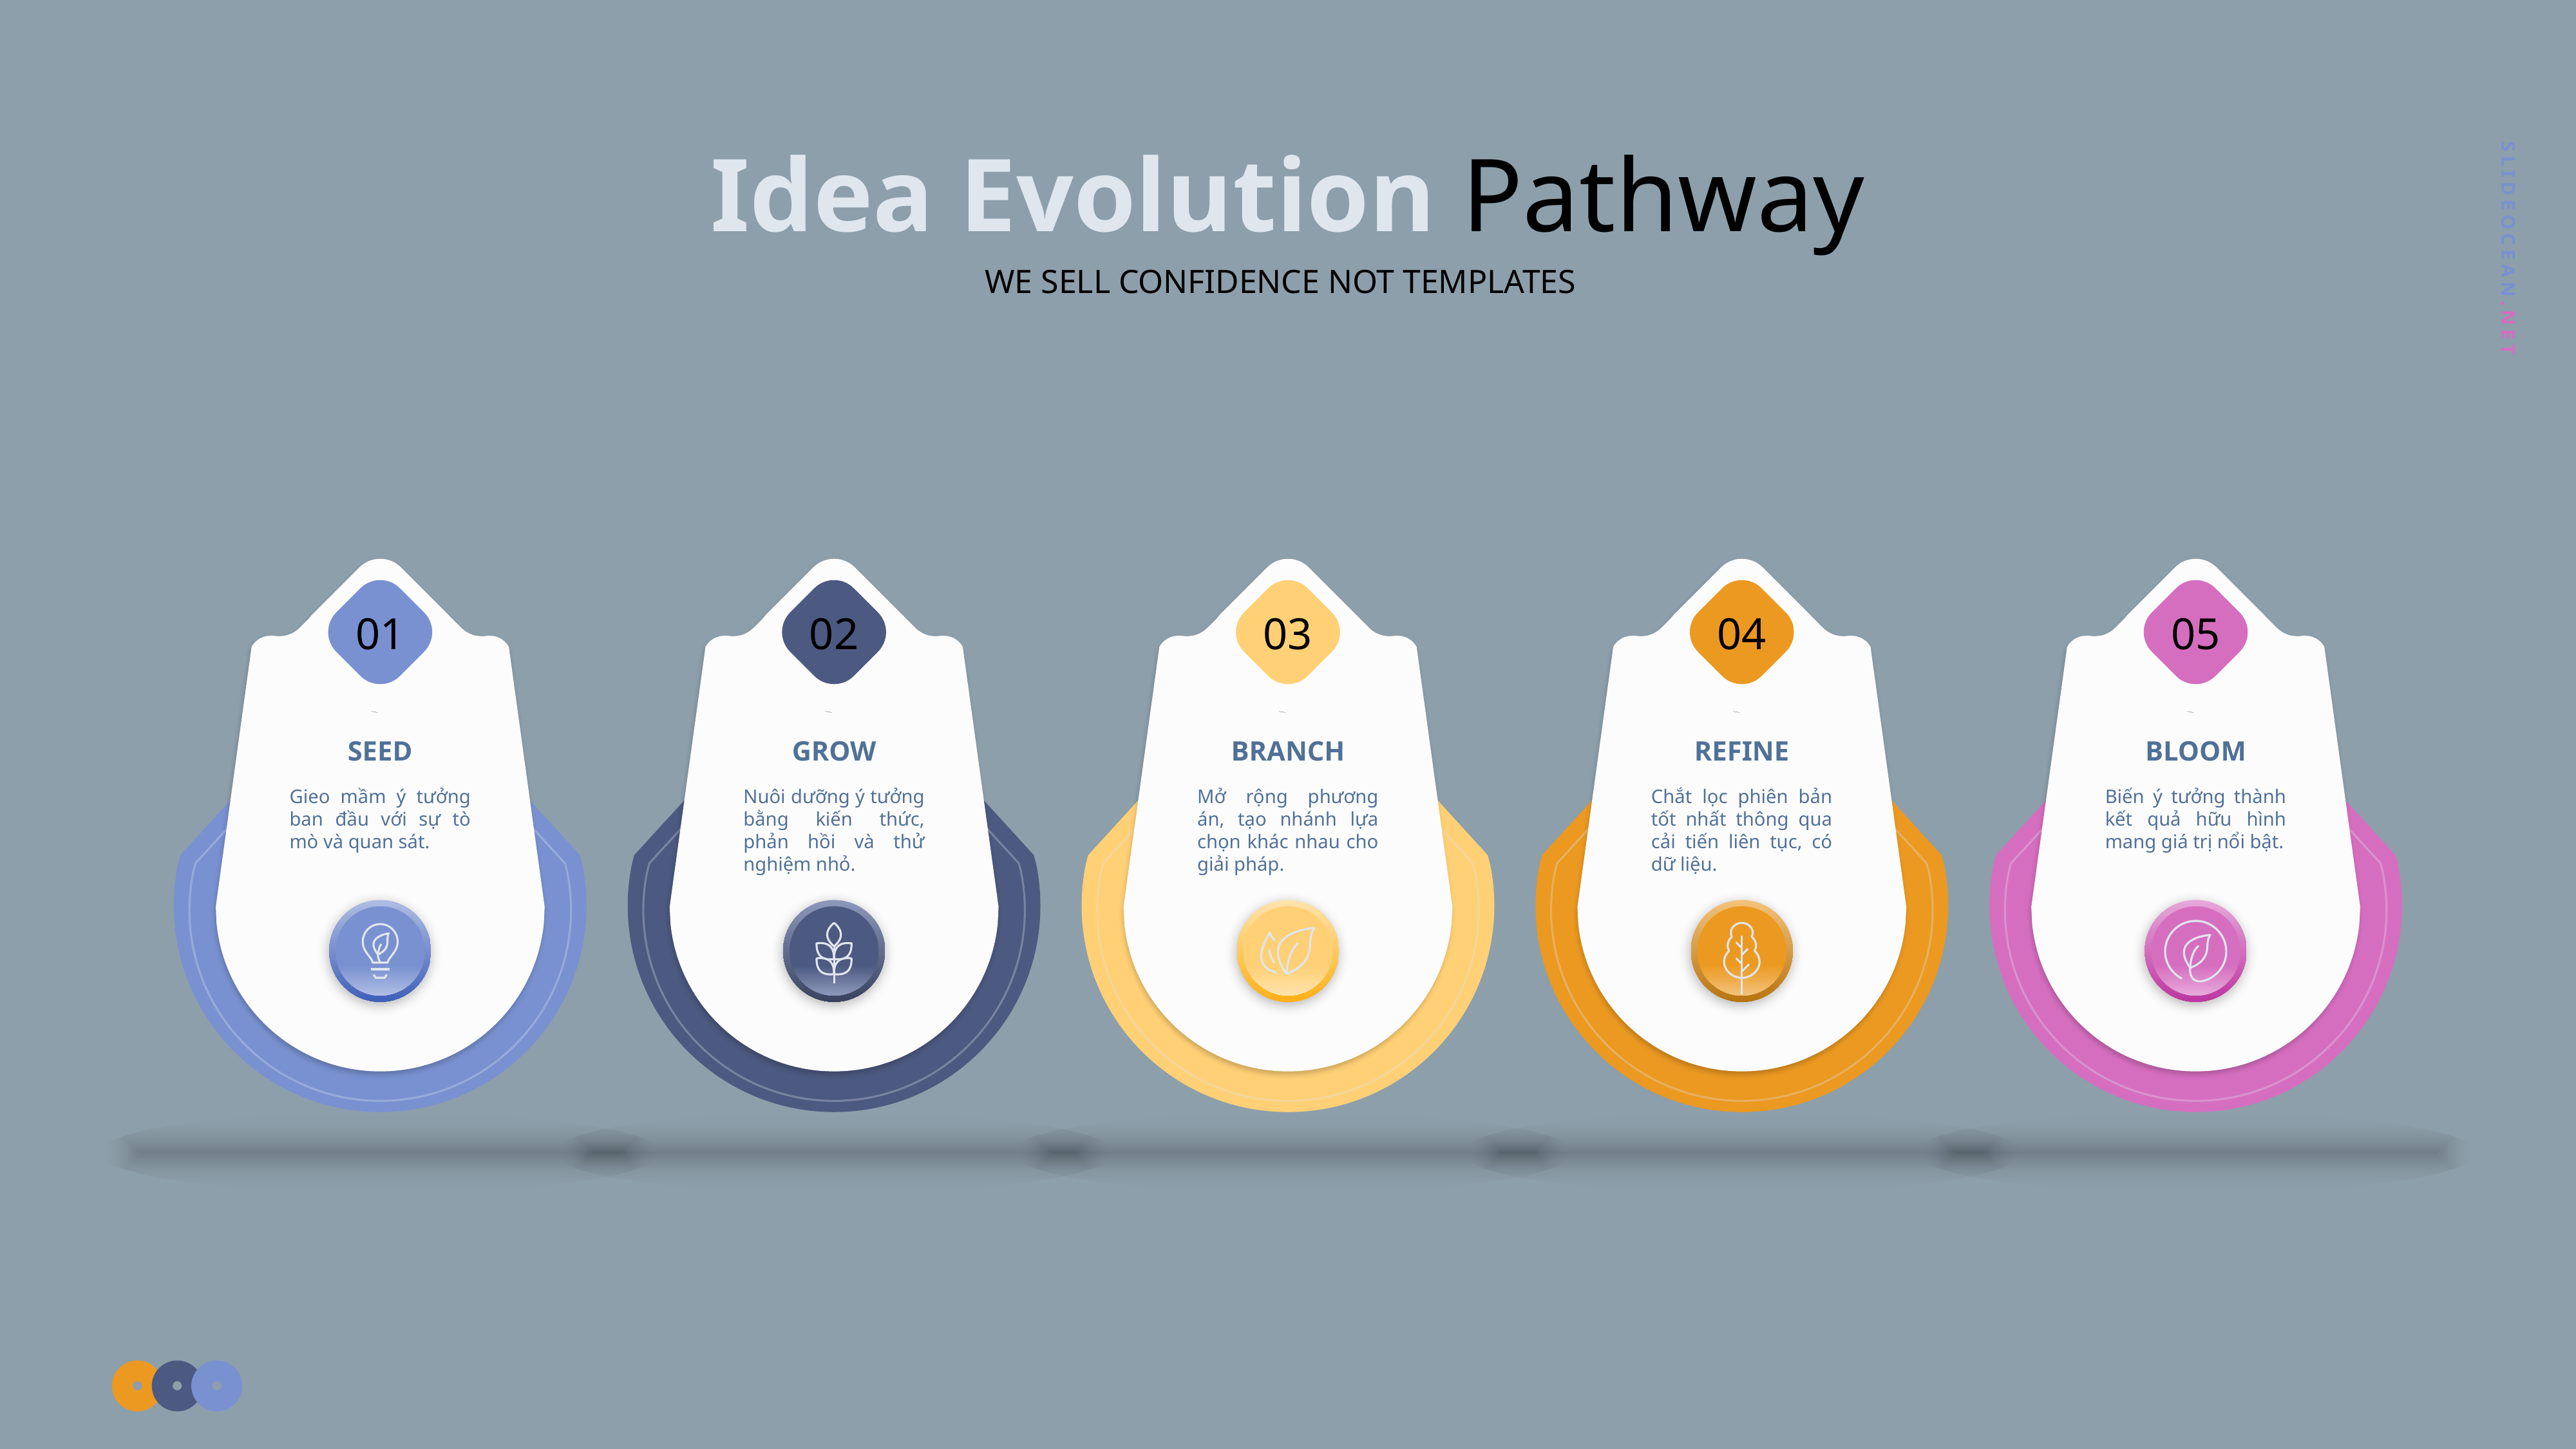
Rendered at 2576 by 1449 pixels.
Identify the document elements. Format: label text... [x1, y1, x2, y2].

text_box [1010, 1111, 1517, 1194]
text_box [1576, 558, 1908, 1073]
text_box 05 [2143, 579, 2249, 685]
text_box [1122, 558, 1454, 1073]
text_box 04 [1689, 579, 1795, 685]
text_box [2144, 899, 2248, 1003]
text_box [1988, 802, 2403, 1111]
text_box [255, 728, 506, 858]
text_box [188, 830, 573, 1102]
text_box [627, 802, 1042, 1111]
text_box [668, 558, 1000, 1073]
text_box Idea Evolution Pathway [701, 126, 1875, 257]
text_box WE SELL CONFIDENCE NOT TEMPLATES [975, 256, 1586, 305]
text_box [1459, 1111, 1968, 1194]
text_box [1690, 899, 1794, 1003]
text_box 02 [781, 579, 887, 685]
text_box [1162, 728, 1413, 882]
text_box [1096, 831, 1480, 1102]
text_box [214, 558, 546, 1073]
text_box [2070, 728, 2321, 858]
text_box [1913, 1111, 2478, 1194]
text_box [1534, 802, 1949, 1111]
text_box [2003, 831, 2388, 1102]
text_box [551, 1111, 1062, 1194]
text_box [1081, 802, 1495, 1111]
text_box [1616, 728, 1867, 882]
text_box 03 [1235, 579, 1341, 685]
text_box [1236, 899, 1340, 1003]
text_box [642, 831, 1026, 1102]
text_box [782, 899, 886, 1003]
text_box [98, 1111, 607, 1194]
text_box [1549, 831, 1934, 1102]
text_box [328, 899, 431, 1003]
text_box [2030, 558, 2362, 1073]
text_box [173, 802, 588, 1111]
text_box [709, 728, 960, 882]
text_box 01 [327, 579, 433, 685]
